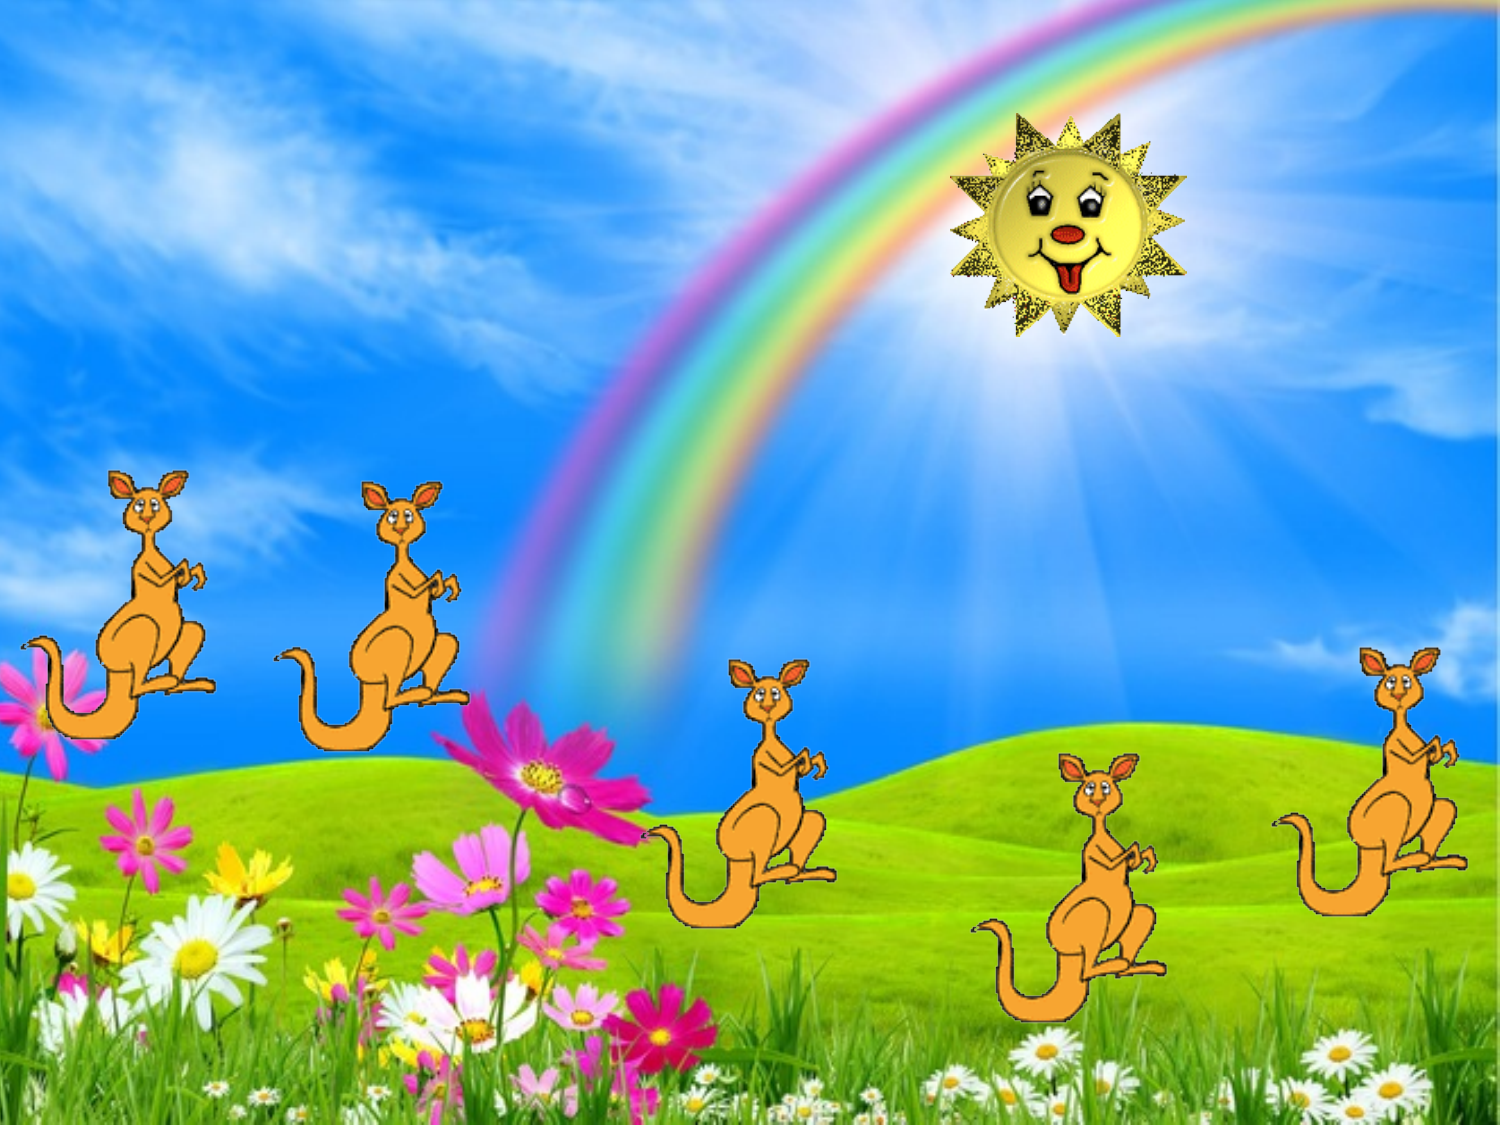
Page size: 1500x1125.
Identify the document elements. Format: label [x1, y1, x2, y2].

list [0, 0, 1500, 1125]
picture [950, 739, 1199, 1041]
picture [253, 467, 503, 769]
picture [0, 455, 249, 757]
picture [619, 644, 869, 946]
picture [950, 113, 1187, 338]
picture [1251, 633, 1500, 934]
